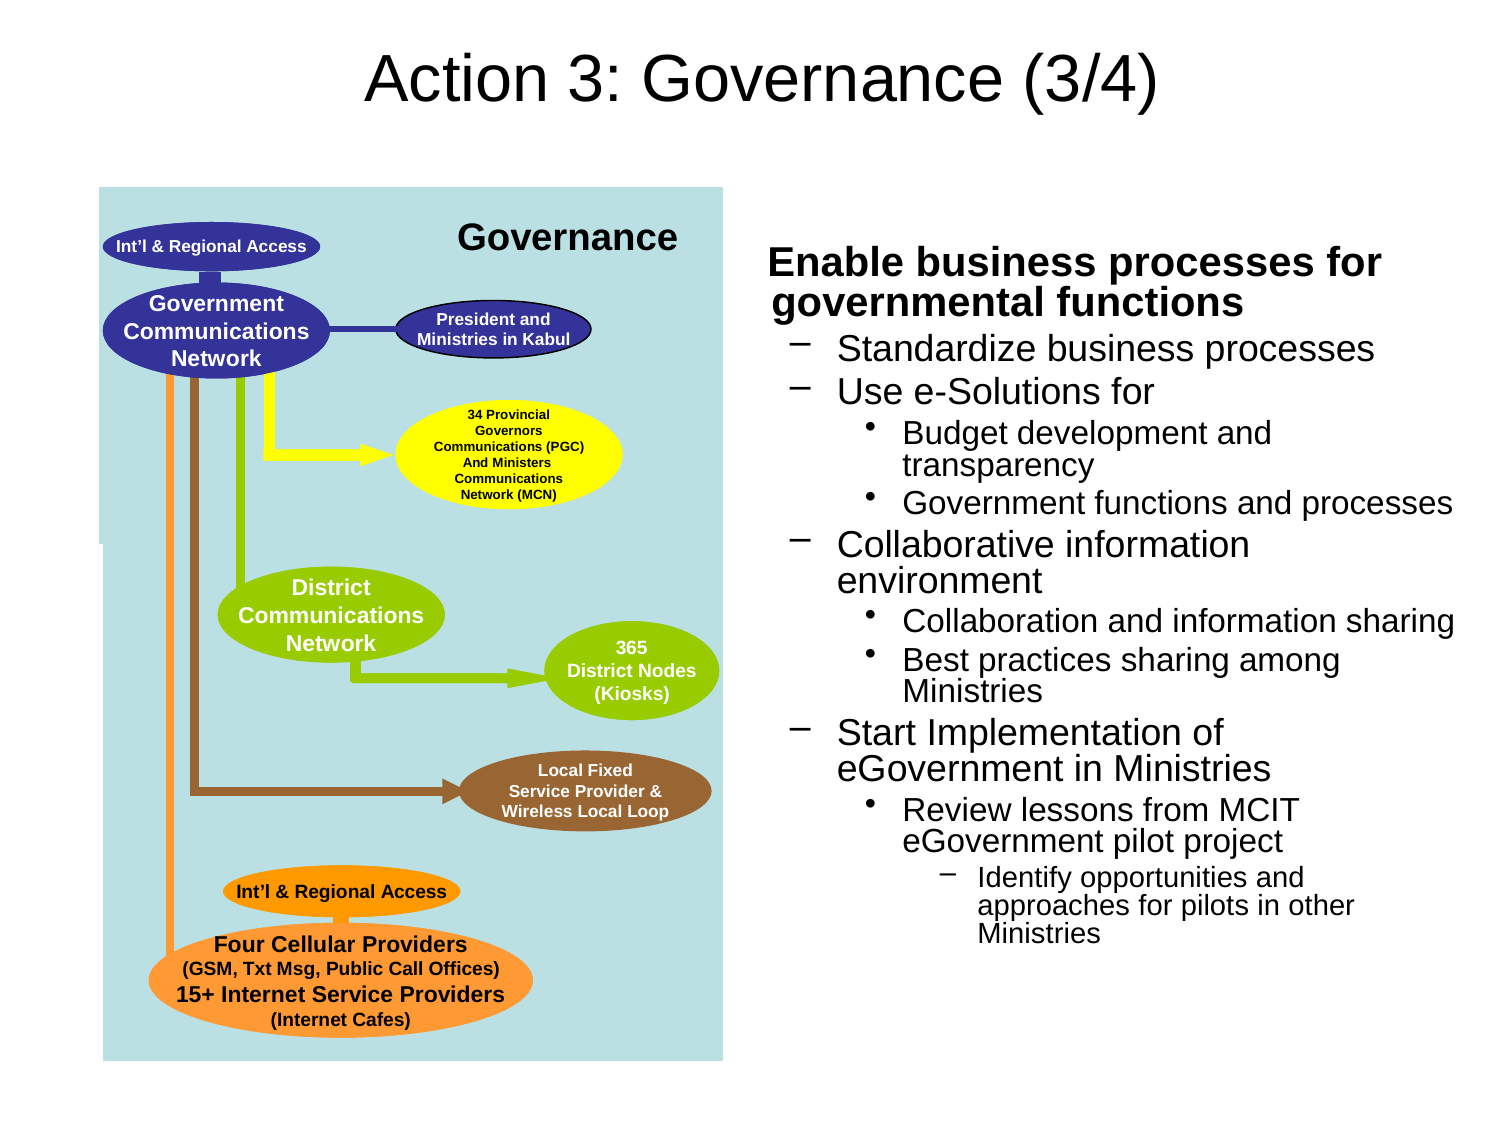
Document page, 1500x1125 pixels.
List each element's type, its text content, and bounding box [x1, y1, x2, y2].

picture [98, 187, 726, 1063]
list Enable business processes for governmental functions Standardize business processes Use e-Solutions for Budget development and transparency Government functions and processes Collaborative information environment Collaboration and information sharing Best practices sharing among Ministries Start Implementation of eGovernment in Ministries Review lessons from MCIT eGovernment pilot project Identify opportunities and approaches for pilots in other Ministries [729, 237, 1476, 1001]
title Action 3: Governance (3/4) [62, 12, 1463, 138]
